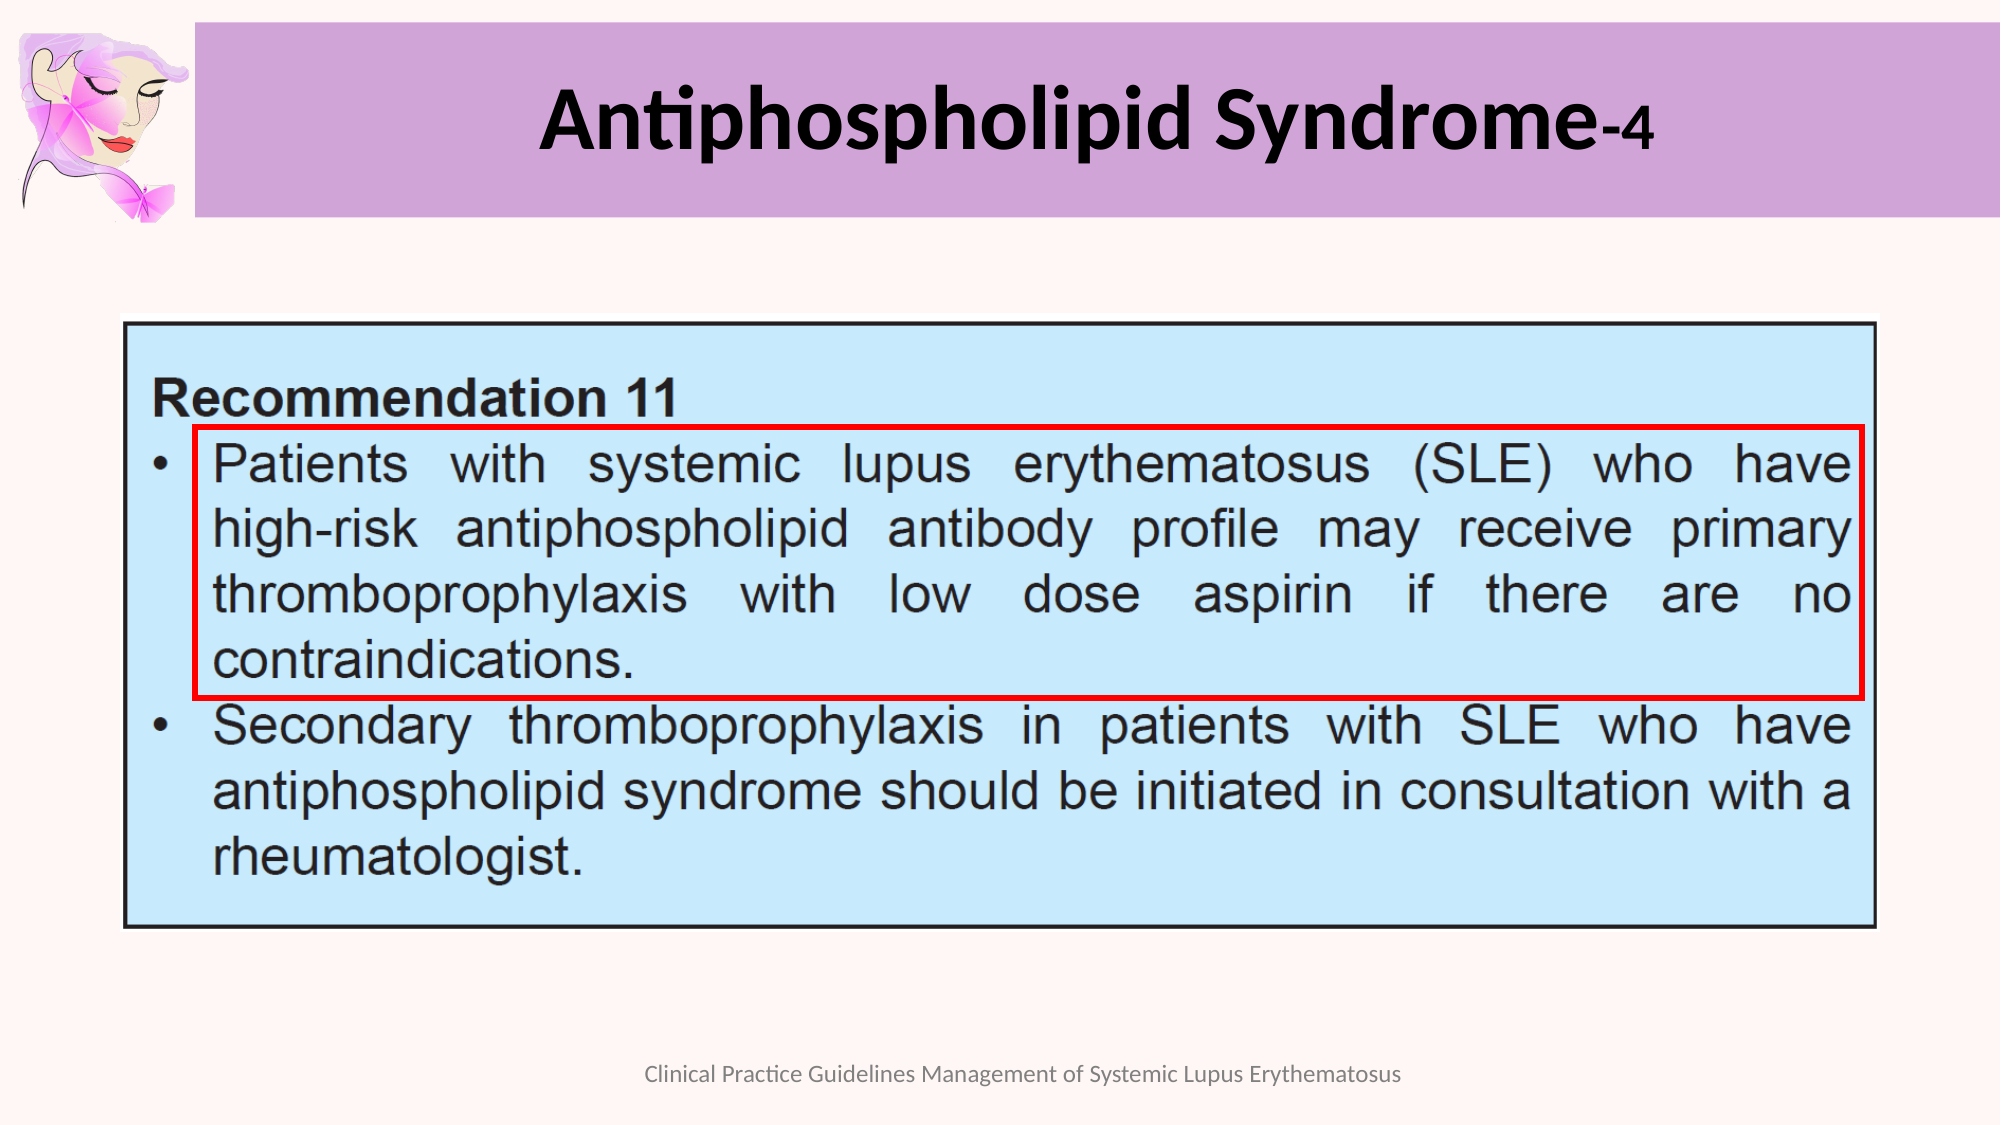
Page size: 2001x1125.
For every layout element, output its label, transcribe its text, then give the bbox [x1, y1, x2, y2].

title Antiphospholipid Syndrome-4 [195, 22, 2000, 218]
picture [120, 313, 1880, 932]
picture [0, 10, 210, 248]
